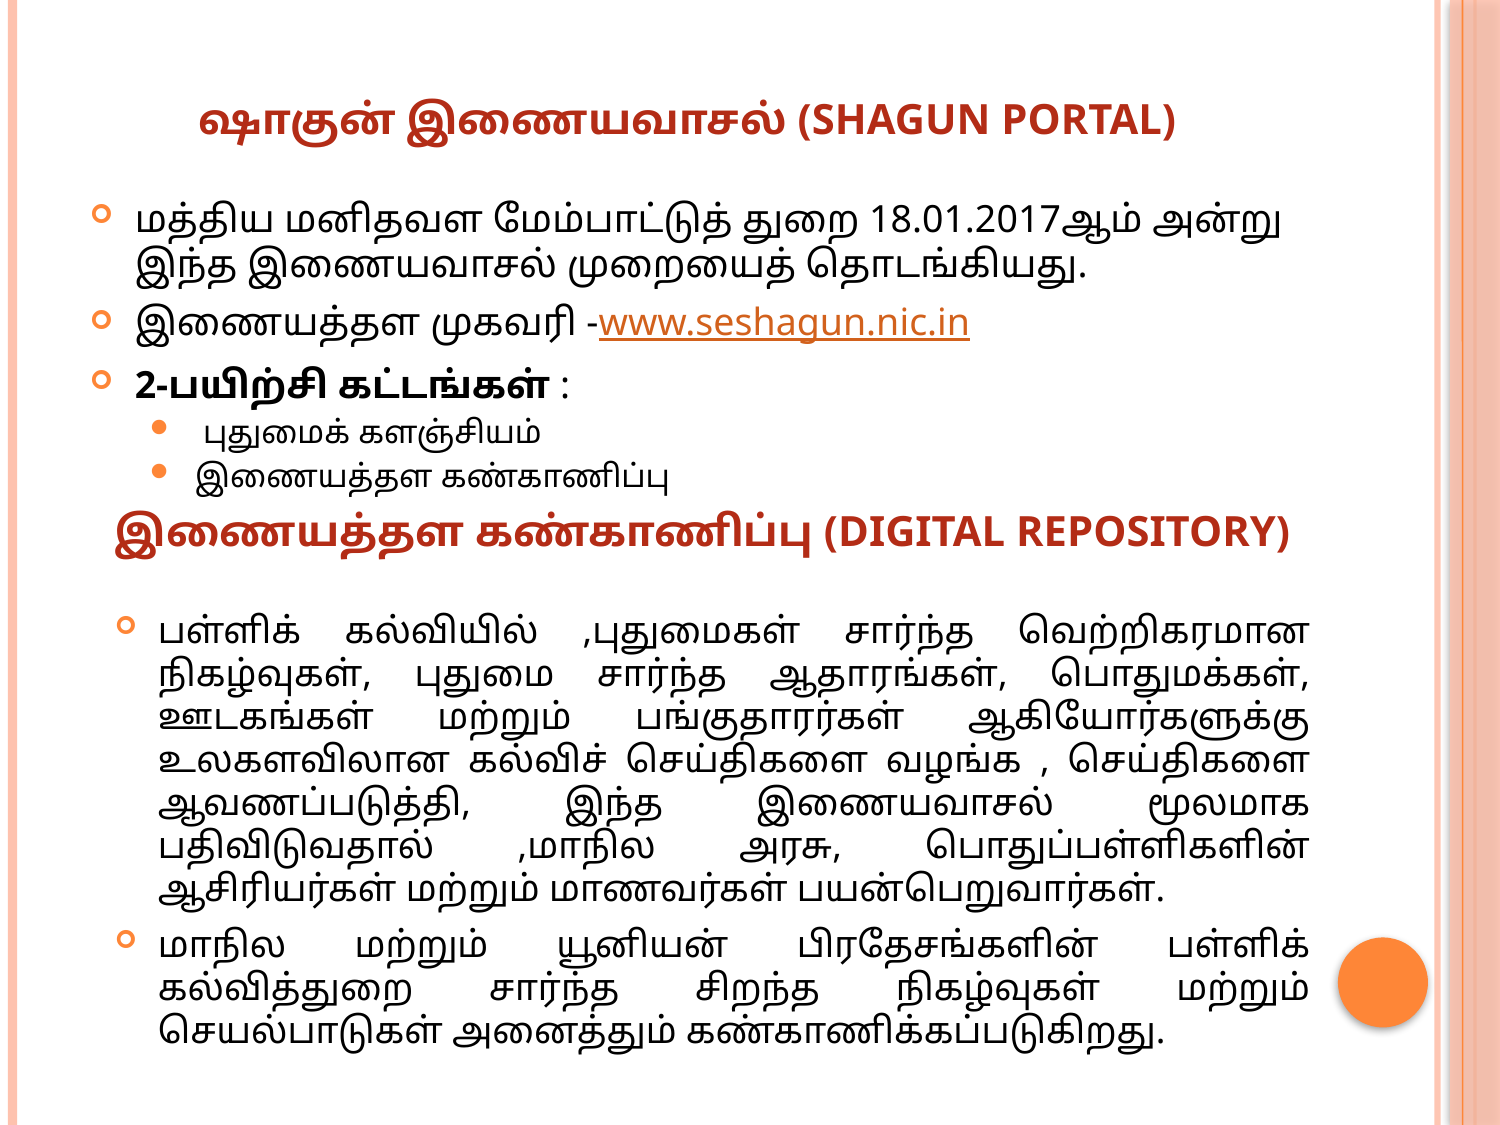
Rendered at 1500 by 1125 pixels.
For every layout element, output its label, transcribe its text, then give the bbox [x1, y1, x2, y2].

text_box பள்ளிக் கல்வியில் ,புதுமைகள் சார்ந்த வெற்றிகரமான நிகழ்வுகள், புதுமை சார்ந்த ஆதாரங்கள், பொதுமக்கள், ஊடகங்கள் மற்றும் பங்குதாரர்கள் ஆகியோர்களுக்கு உலகளவிலான கல்விச் செய்திகளை வழங்க , செய்திகளை ஆவணப்படுத்தி, இந்த இணையவாசல் மூலமாக பதிவிடுவதால் ,மாநில அரசு, பொதுப்பள்ளிகளின் ஆசிரியர்கள் மற்றும் மாணவர்கள் பயன்பெறுவார்கள். மாநில மற்றும் யூனியன் பிரதேசங்களின் பள்ளிக் கல்வித்துறை சார்ந்த சிறந்த நிகழ்வுகள் மற்றும் செயல்பாடுகள் அனைத்தும் கண்காணிக்கப்படுகிறது. [99, 599, 1325, 1063]
list மத்திய மனிதவள மேம்பாட்டுத் துறை 18.01.2017ஆம் அன்று இந்த இணையவாசல் முறையைத் தொடங்கியது. இணையத்தள முகவரி -www.seshagun.nic.in 2-பயிற்சி கட்டங்கள் : புதுமைக் களஞ்சியம் இணையத்தள கண்காணிப்பு [75, 187, 1300, 1062]
text_box இணையத்தள கண்காணிப்பு (Digital Repository) [99, 487, 1325, 599]
title ஷாகுன் இணையவாசல் (Shagun Portal) [75, 45, 1300, 187]
